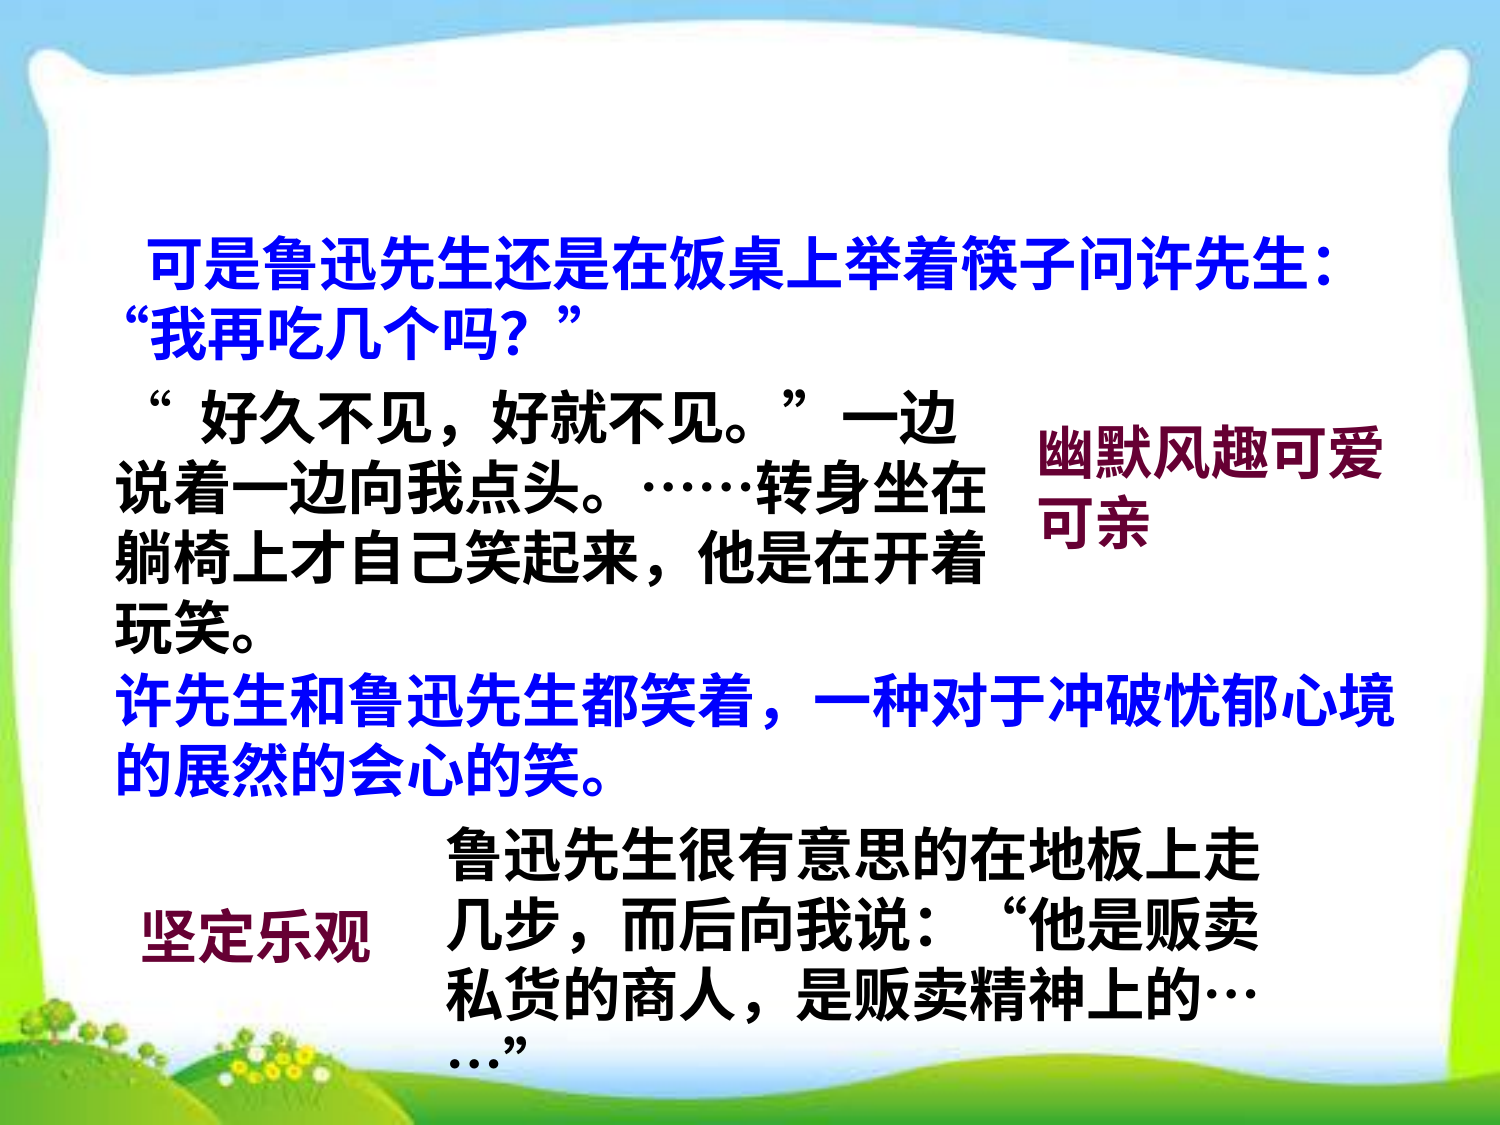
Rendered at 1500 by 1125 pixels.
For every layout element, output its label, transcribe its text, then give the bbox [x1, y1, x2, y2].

text_box 许先生和鲁迅先生都笑着，一种对于冲破忧郁心境的展然的会心的笑。 [100, 656, 1424, 812]
picture [0, 0, 1500, 1125]
text_box 可是鲁迅先生还是在饭桌上举着筷子问许先生：“我再吃几个吗？” [76, 219, 1424, 375]
text_box [1100, 872, 1132, 1028]
text_box “ 好久不见，好就不见。”一边说着一边向我点头。……转身坐在躺椅上才自己笑起来，他是在开着玩笑。 [100, 373, 1010, 656]
text_box [108, 54, 1412, 140]
text_box 鲁迅先生很有意思的在地板上走几步，而后向我说：“他是贩卖私货的商人，是贩卖精神上的……” [430, 810, 1323, 1106]
text_box 坚定乐观 [124, 893, 388, 978]
text_box 幽默风趣可爱可亲 [1021, 408, 1412, 564]
